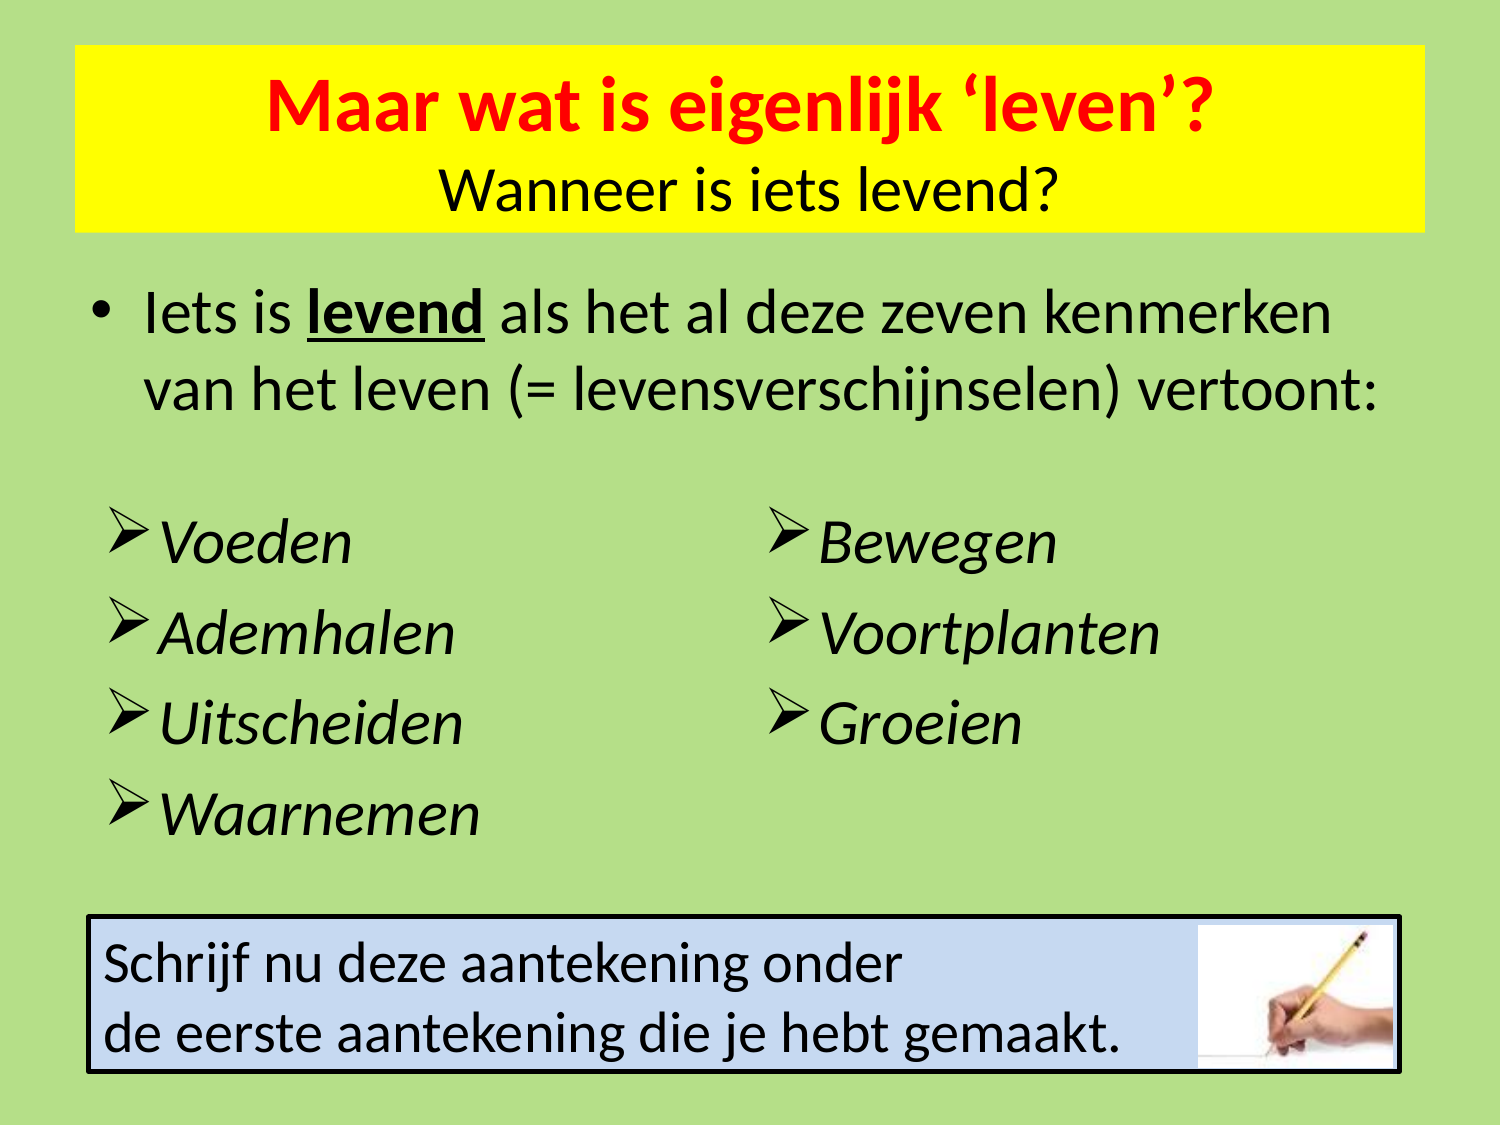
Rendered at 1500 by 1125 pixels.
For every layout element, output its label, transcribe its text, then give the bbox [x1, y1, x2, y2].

text_box Voeden Ademhalen Uitscheiden Waarnemen Bewegen Voortplanten Groeien [88, 491, 1439, 858]
text_box Schrijf nu deze aantekening onder de eerste aantekening die je hebt gemaakt. [88, 916, 1400, 1072]
list Iets is levend als het al deze zeven kenmerken van het leven (= levensverschijnselen) vertoont: [75, 262, 1425, 504]
picture [1198, 925, 1393, 1068]
title Maar wat is eigenlijk ‘leven’? Wanneer is iets levend? [75, 45, 1425, 233]
